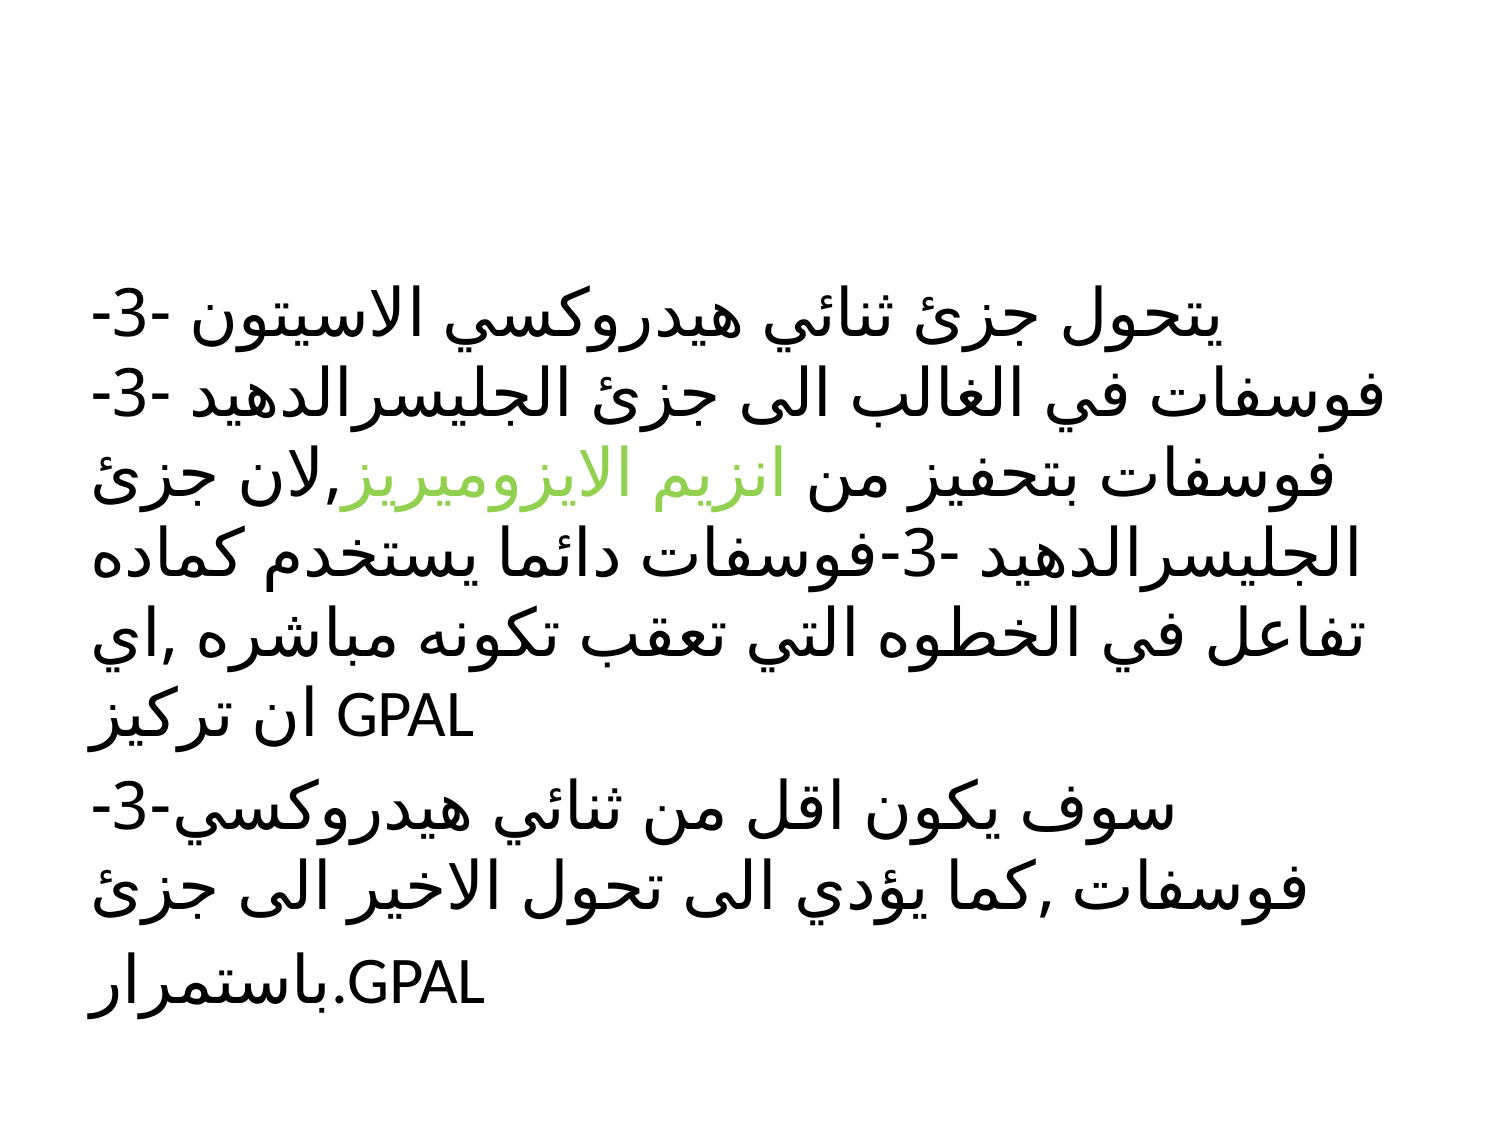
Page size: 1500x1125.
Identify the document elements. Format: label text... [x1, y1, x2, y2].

list يتحول جزئ ثنائي هيدروكسي الاسيتون -3-فوسفات في الغالب الى جزئ الجليسرالدهيد -3-فوسفات بتحفيز من انزيم الايزوميريز,لان جزئ الجليسرالدهيد -3-فوسفات دائما يستخدم كماده تفاعل في الخطوه التي تعقب تكونه مباشره ,اي ان تركيز GPAL سوف يكون اقل من ثنائي هيدروكسي-3-فوسفات ,كما يؤدي الى تحول الاخير الى جزئ باستمرار.GPAL [75, 262, 1425, 1005]
